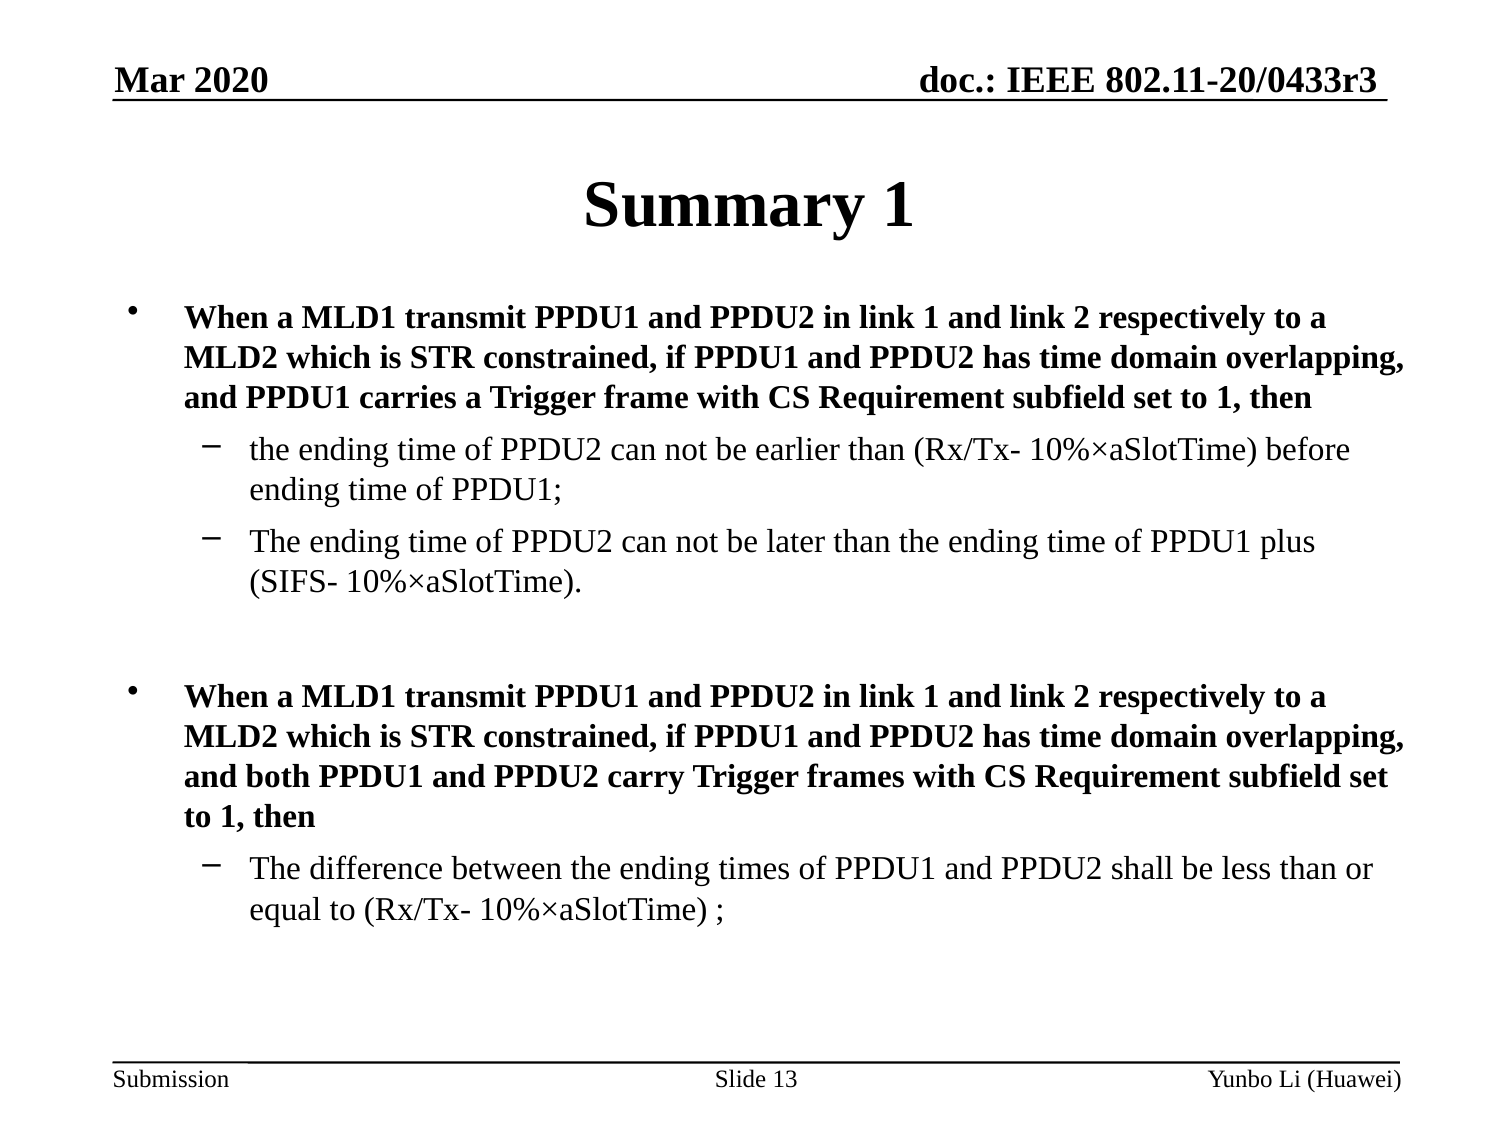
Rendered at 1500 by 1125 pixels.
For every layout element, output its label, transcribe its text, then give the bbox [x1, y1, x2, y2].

title Summary 1 [112, 112, 1388, 288]
list When a MLD1 transmit PPDU1 and PPDU2 in link 1 and link 2 respectively to a MLD2 which is STR constrained, if PPDU1 and PPDU2 has time domain overlapping, and PPDU1 carries a Trigger frame with CS Requirement subfield set to 1, then the ending time of PPDU2 can not be earlier than (Rx/Tx- 10%×aSlotTime) before ending time of PPDU1; The ending time of PPDU2 can not be later than the ending time of PPDU1 plus (SIFS- 10%×aSlotTime). When a MLD1 transmit PPDU1 and PPDU2 in link 1 and link 2 respectively to a MLD2 which is STR constrained, if PPDU1 and PPDU2 has time domain overlapping, and both PPDU1 and PPDU2 carry Trigger frames with CS Requirement subfield set to 1, then The difference between the ending times of PPDU1 and PPDU2 shall be less than or equal to (Rx/Tx- 10%×aSlotTime) ; [112, 287, 1425, 1024]
footer Yunbo Li (Huawei) [1204, 1061, 1402, 1093]
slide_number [114, 54, 271, 101]
slide_number Slide 13 [712, 1061, 800, 1093]
